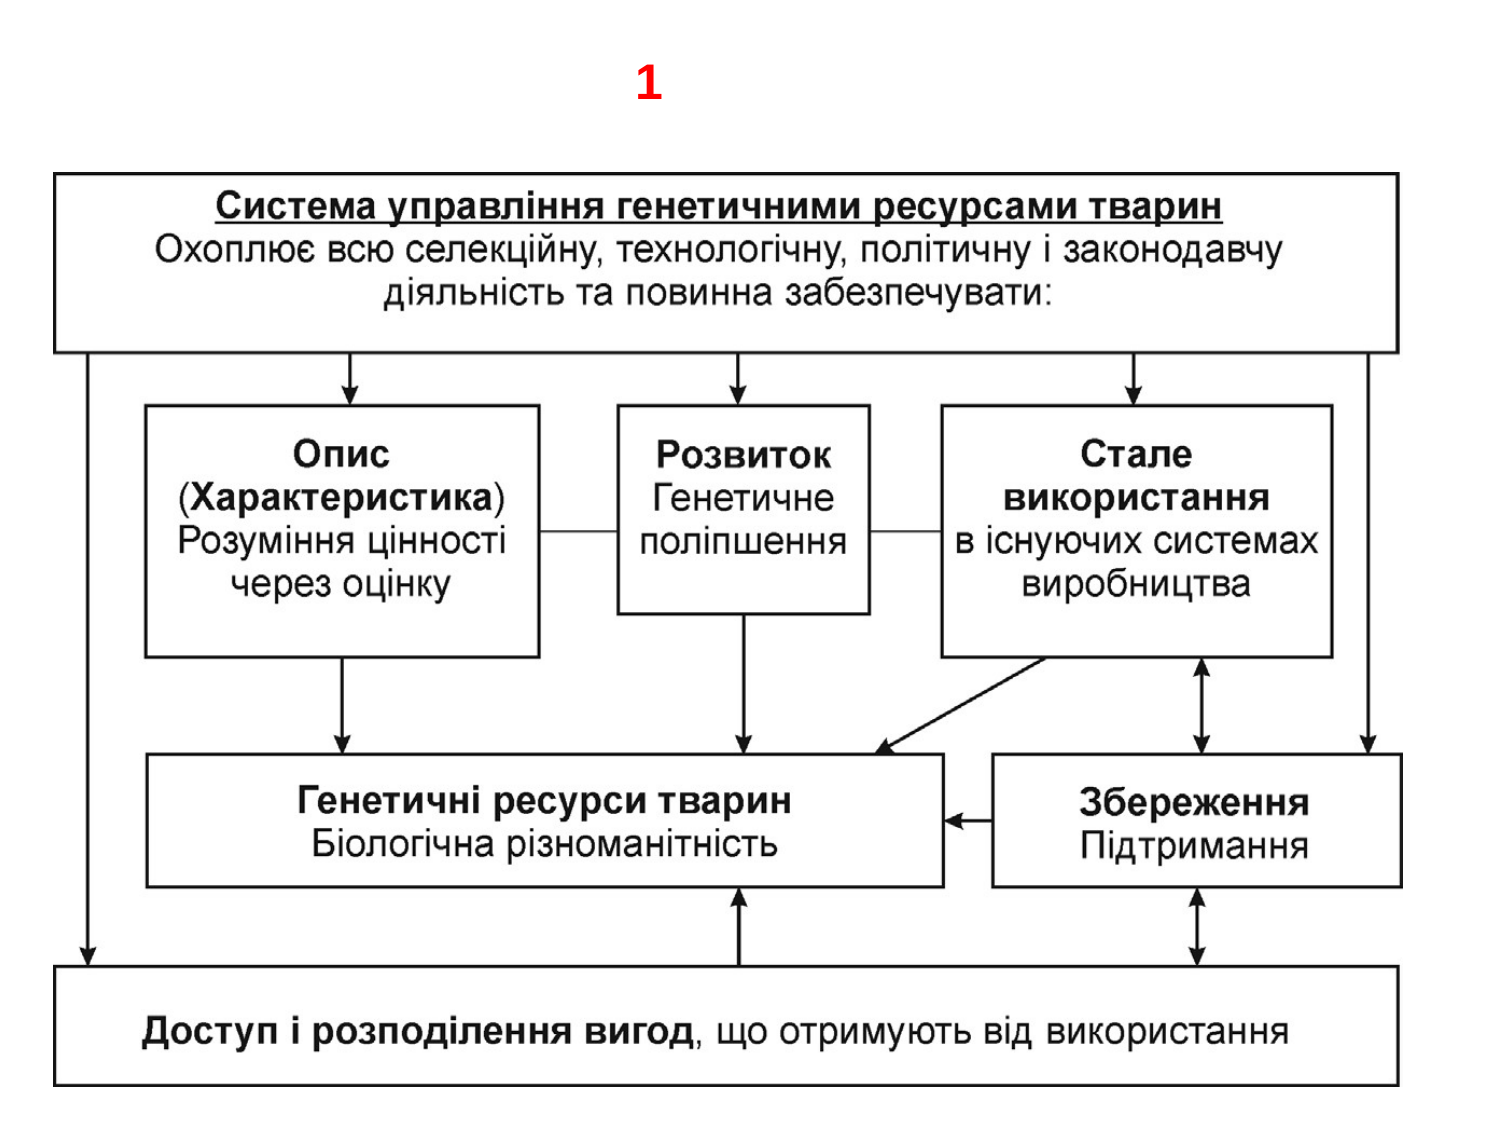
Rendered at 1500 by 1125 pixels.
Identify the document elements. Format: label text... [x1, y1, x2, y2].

picture [52, 172, 1404, 1087]
text_box 1 [620, 42, 678, 118]
